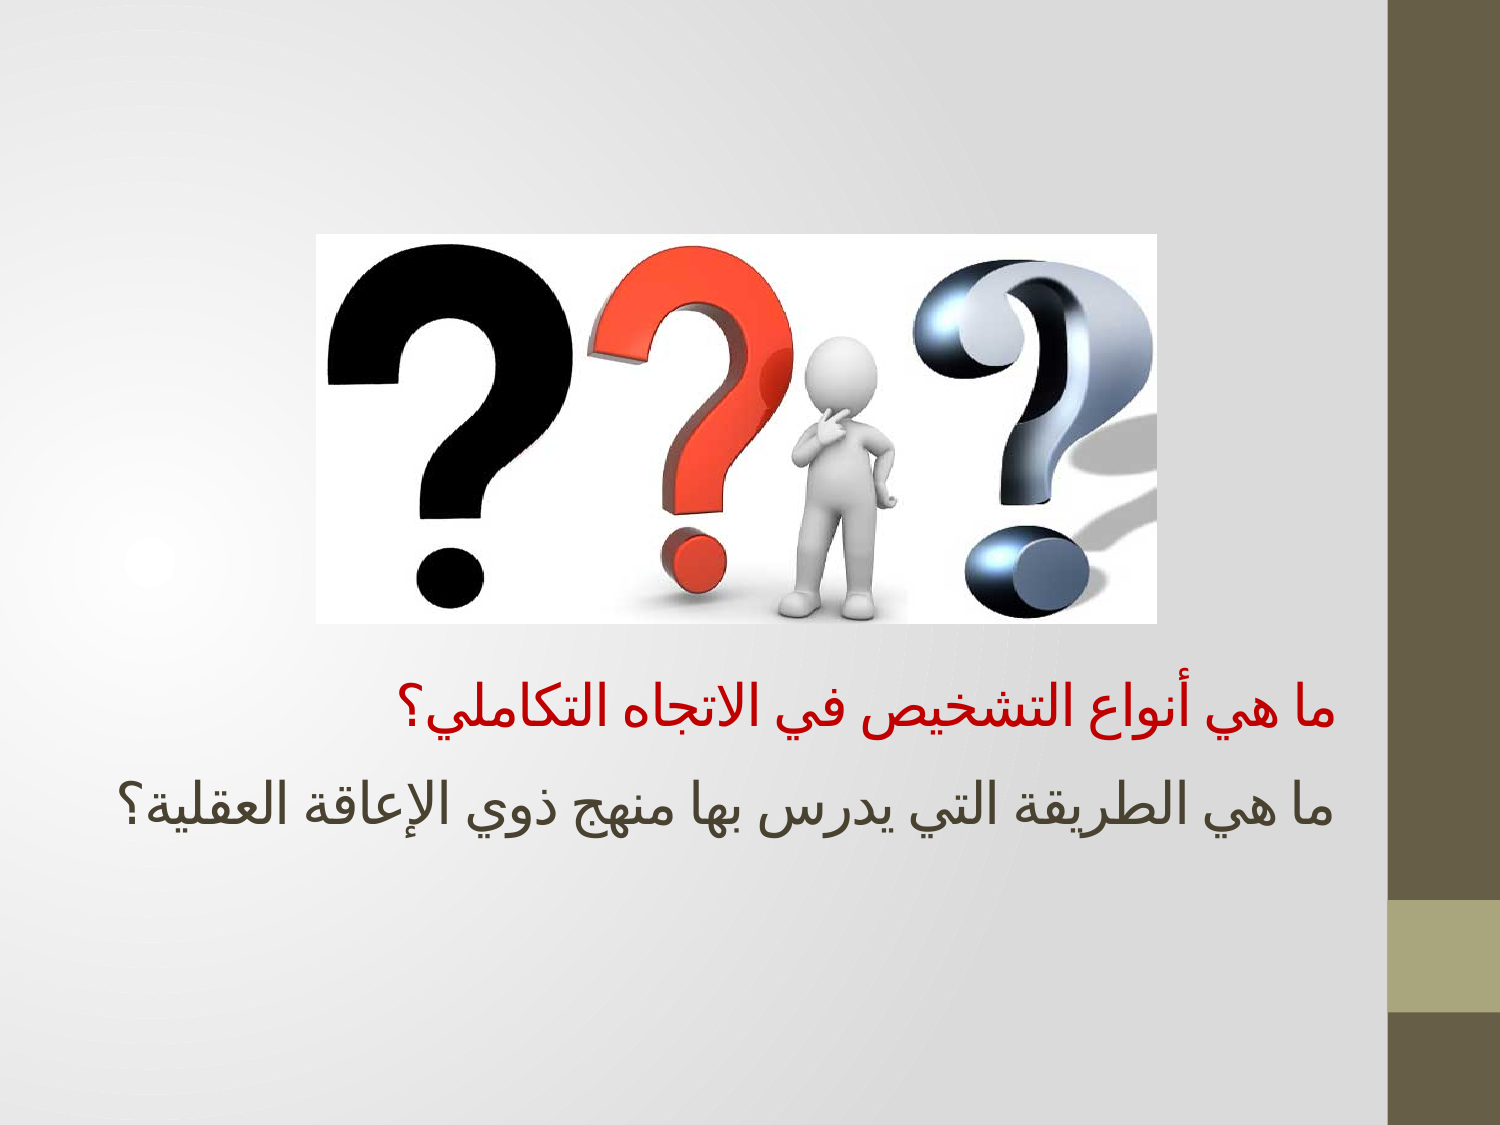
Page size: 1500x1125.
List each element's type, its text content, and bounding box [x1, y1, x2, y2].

title ما هي أنواع التشخيص في الاتجاه التكاملي؟ ما هي الطريقة التي يدرس بها منهج ذوي الإعاقة العقلية؟ [70, 679, 1421, 868]
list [315, 233, 1157, 625]
